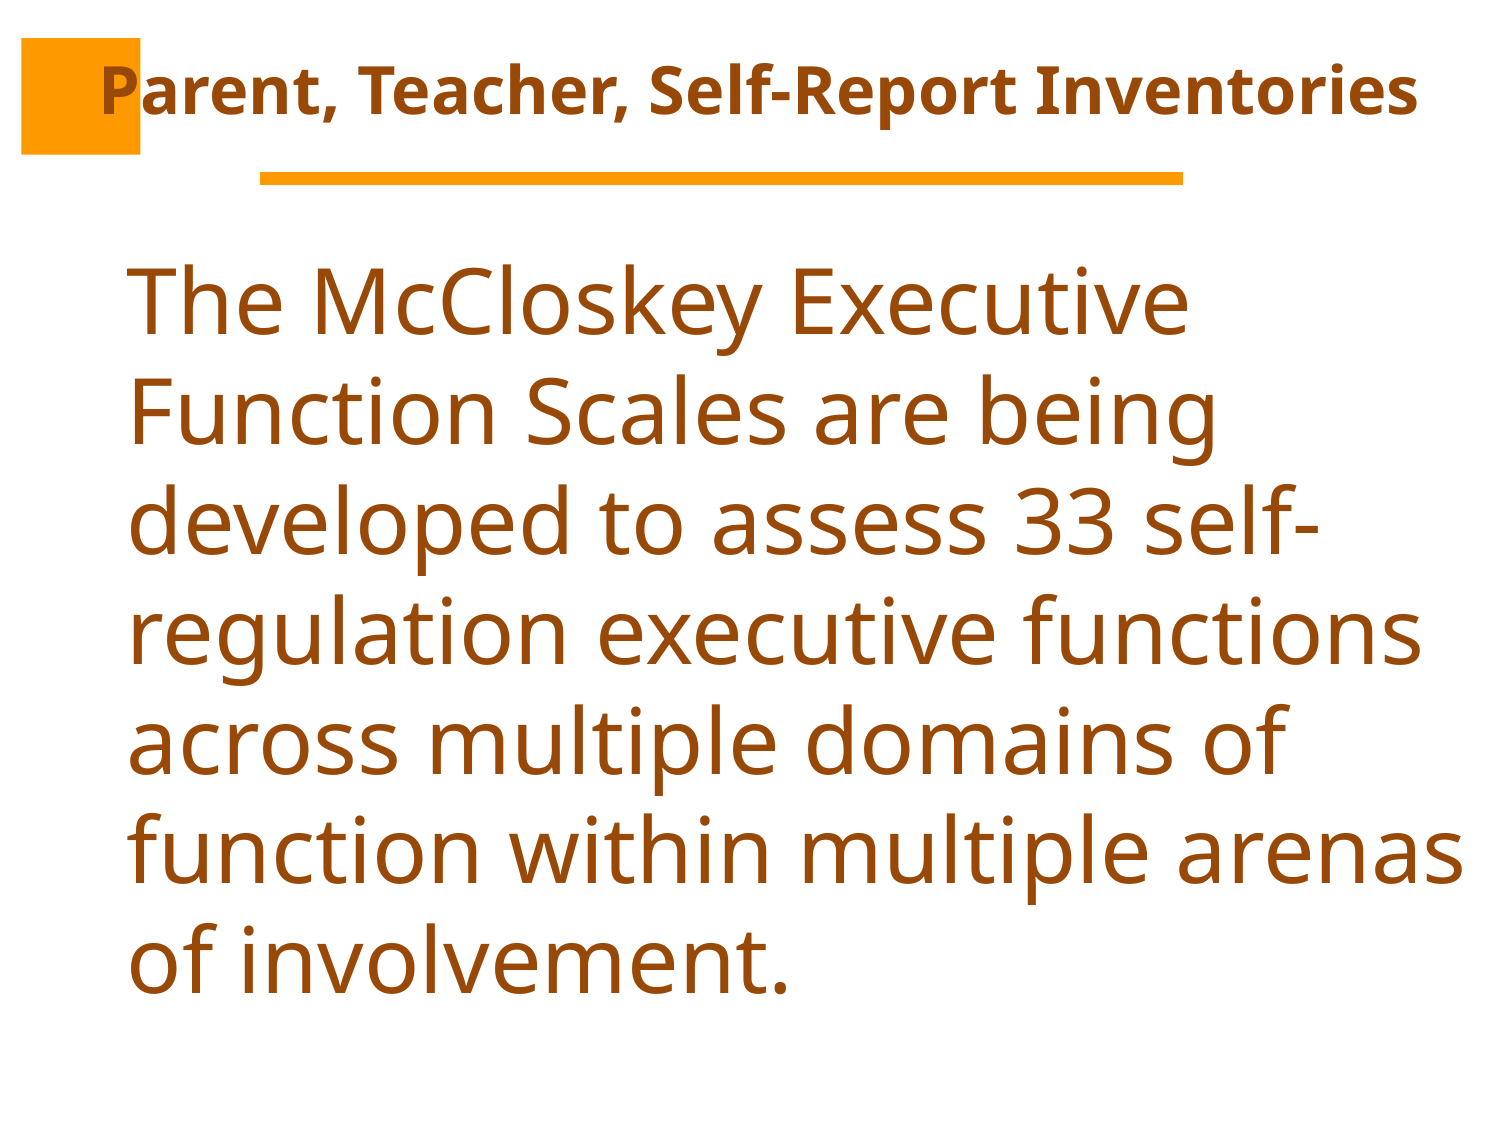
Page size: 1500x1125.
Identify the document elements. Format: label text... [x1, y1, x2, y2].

list The McCloskey Executive Function Scales are being developed to assess 33 self-regulation executive functions across multiple domains of function within multiple arenas of involvement. [111, 234, 1500, 1036]
text_box [19, 36, 83, 157]
title Parent, Teacher, Self-Report Inventories [83, 8, 1500, 167]
